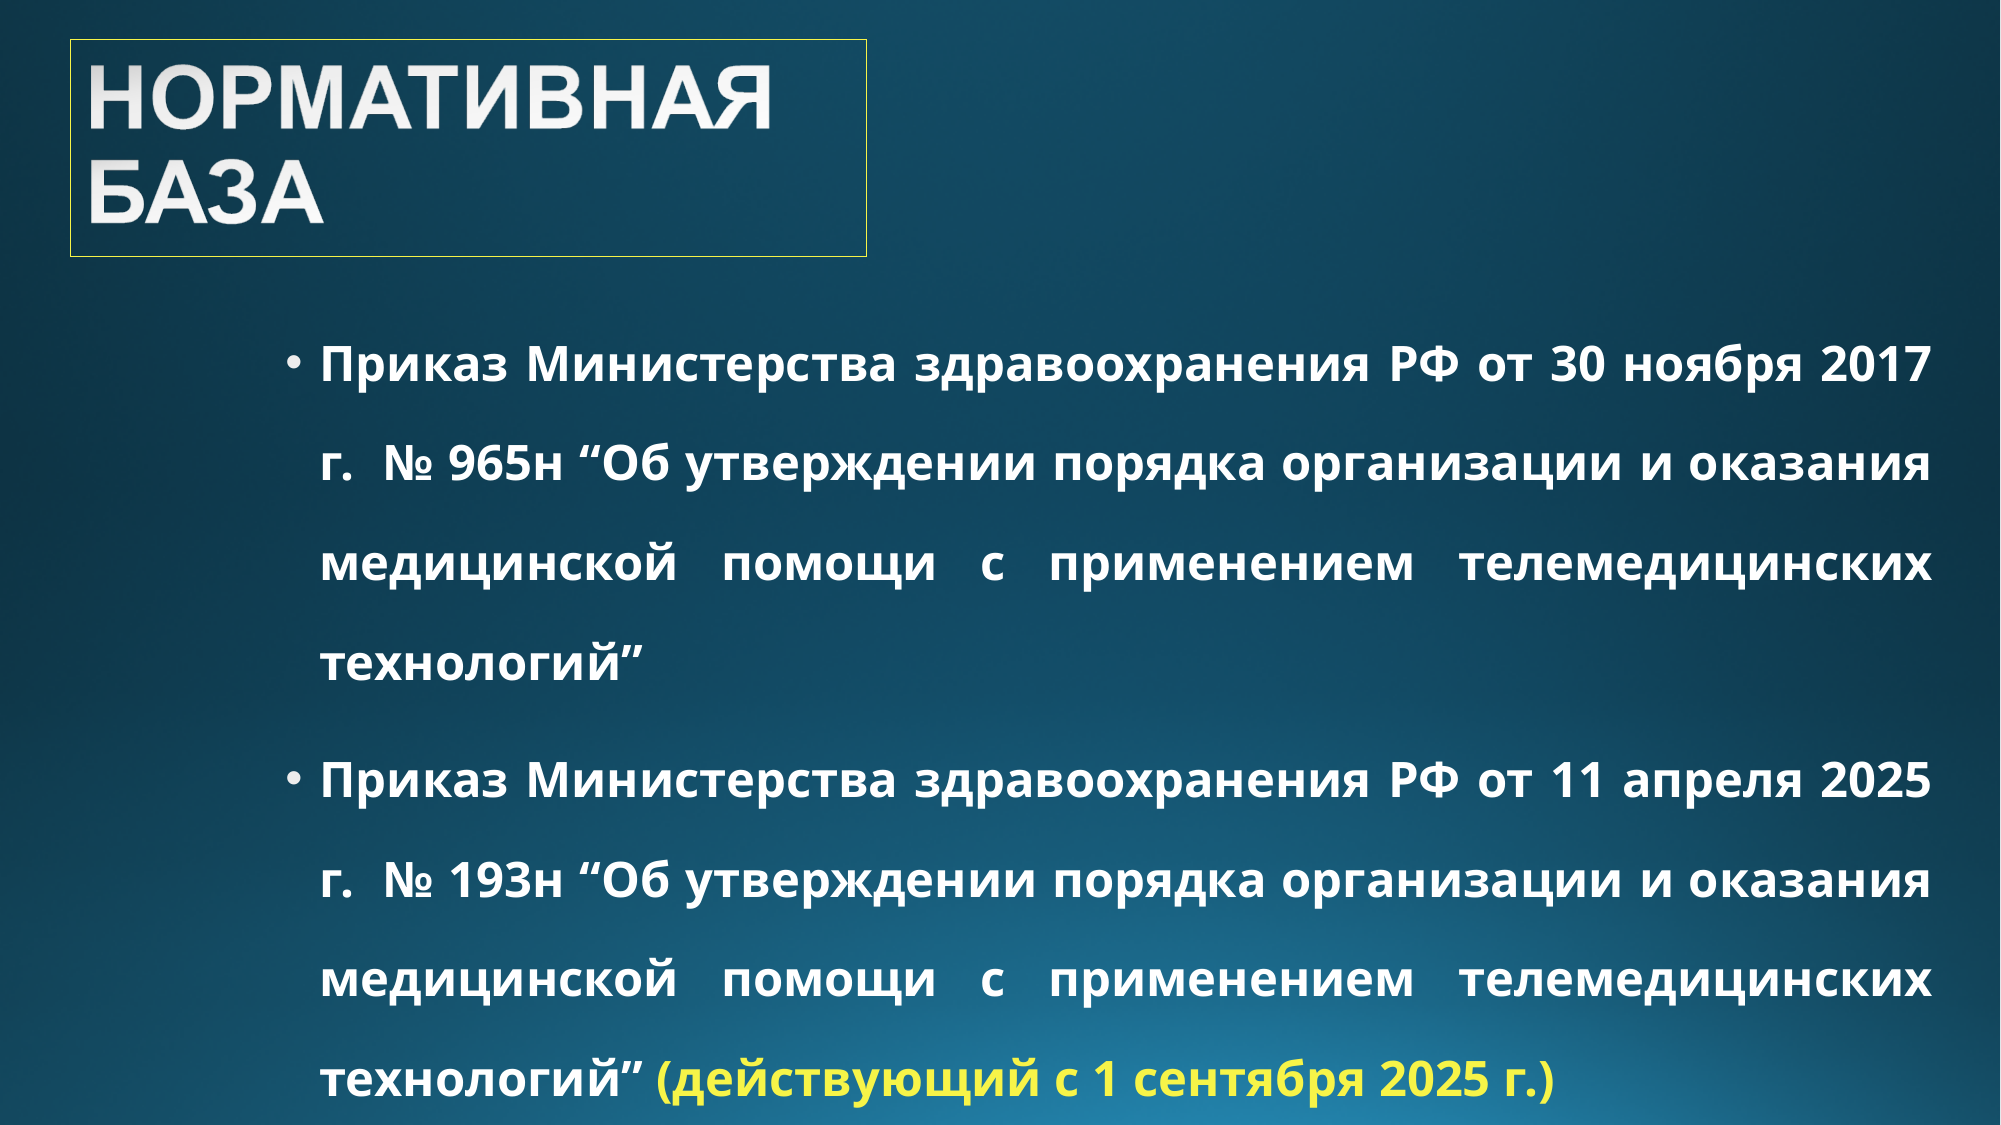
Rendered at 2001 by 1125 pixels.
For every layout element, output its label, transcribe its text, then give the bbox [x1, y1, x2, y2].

picture [0, 0, 2001, 1125]
list Приказ Министерства здравоохранения РФ от 30 ноября 2017 г. № 965н “Об утверждении порядка организации и оказания медицинской помощи с применением телемедицинских технологий” Приказ Министерства здравоохранения РФ от 11 апреля 2025 г. № 193н “Об утверждении порядка организации и оказания медицинской помощи с применением телемедицинских технологий” (действующий с 1 сентября 2025 г.) [270, 283, 1949, 1125]
